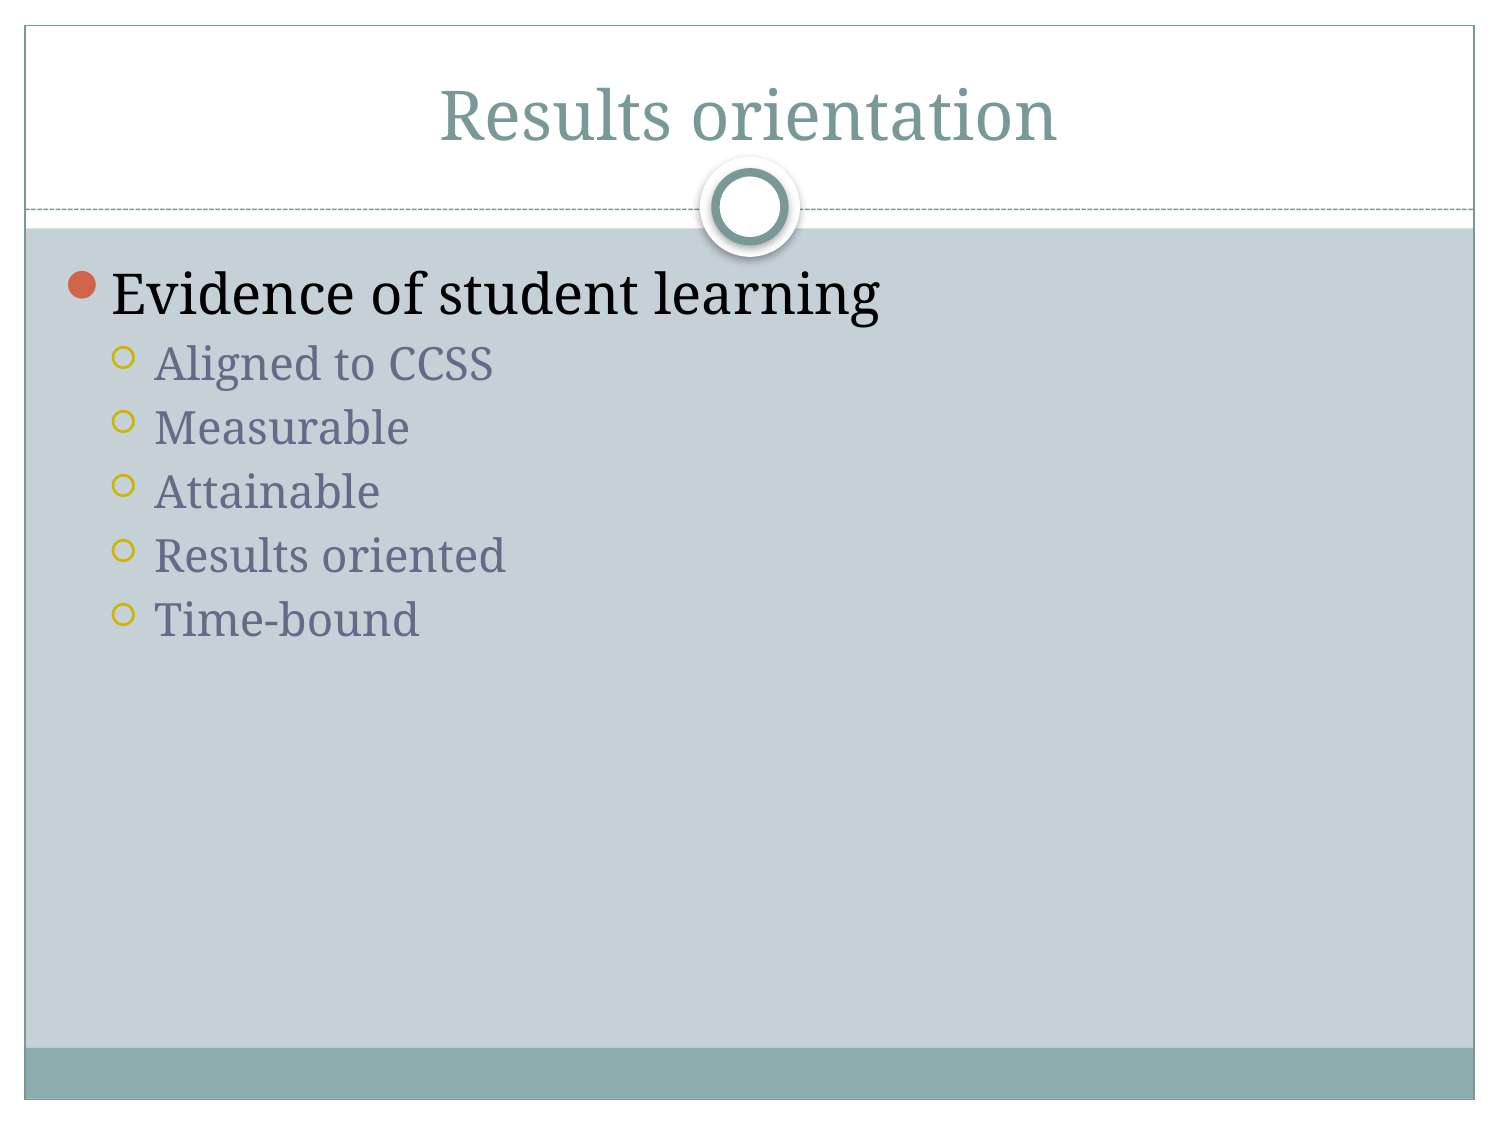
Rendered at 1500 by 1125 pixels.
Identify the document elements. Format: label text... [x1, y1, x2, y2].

title Results orientation [49, 37, 1450, 162]
list Evidence of student learning Aligned to CCSS Measurable Attainable Results oriented Time-bound [49, 250, 1445, 1001]
